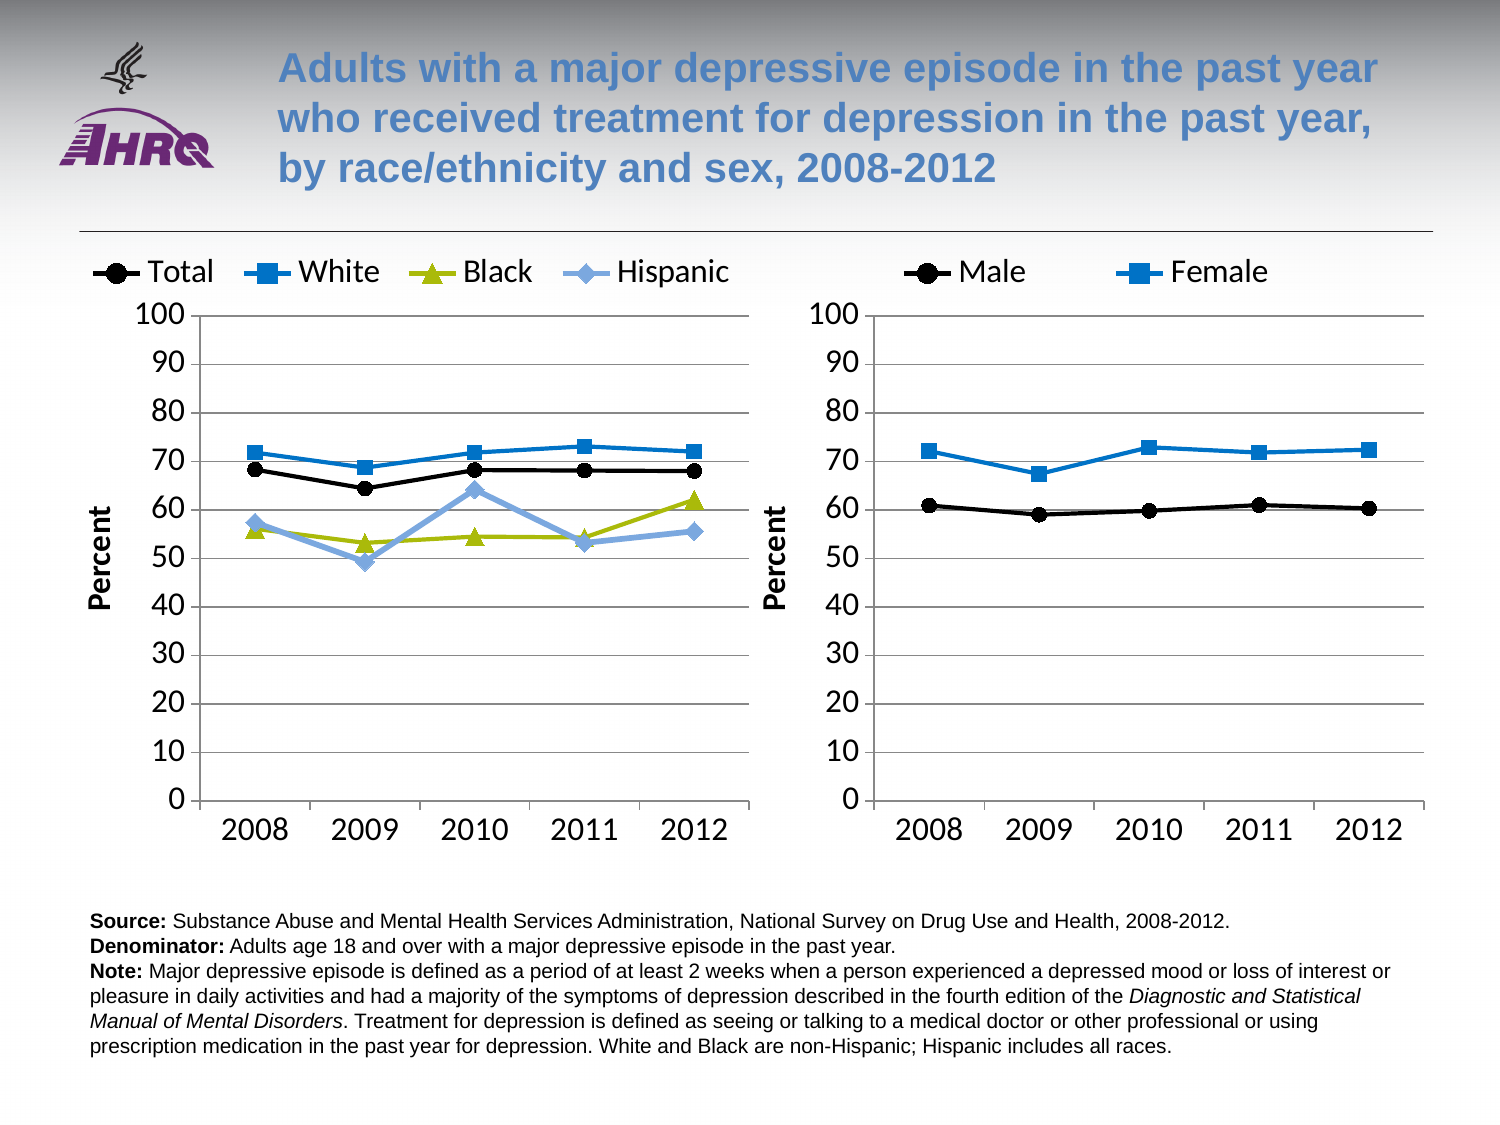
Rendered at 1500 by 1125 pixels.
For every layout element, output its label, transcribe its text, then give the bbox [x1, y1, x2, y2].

picture [0, 0, 1500, 1125]
text_box Source: Substance Abuse and Mental Health Services Administration, National Survey on Drug Use and Health, 2008-2012. Denominator: Adults age 18 and over with a major depressive episode in the past year. Note: Major depressive episode is defined as a period of at least 2 weeks when a person experienced a depressed mood or loss of interest or pleasure in daily activities and had a majority of the symptoms of depression described in the fourth edition of the Diagnostic and Statistical Manual of Mental Disorders. Treatment for depression is defined as seeing or talking to a medical doctor or other professional or using prescription medication in the past year for depression. White and Black are non-Hispanic; Hispanic includes all races. [74, 899, 1425, 1065]
title Adults with a major depressive episode in the past year who received treatment for depression in the past year, by race/ethnicity and sex, 2008-2012 [262, 45, 1425, 188]
chart [74, 239, 1426, 886]
